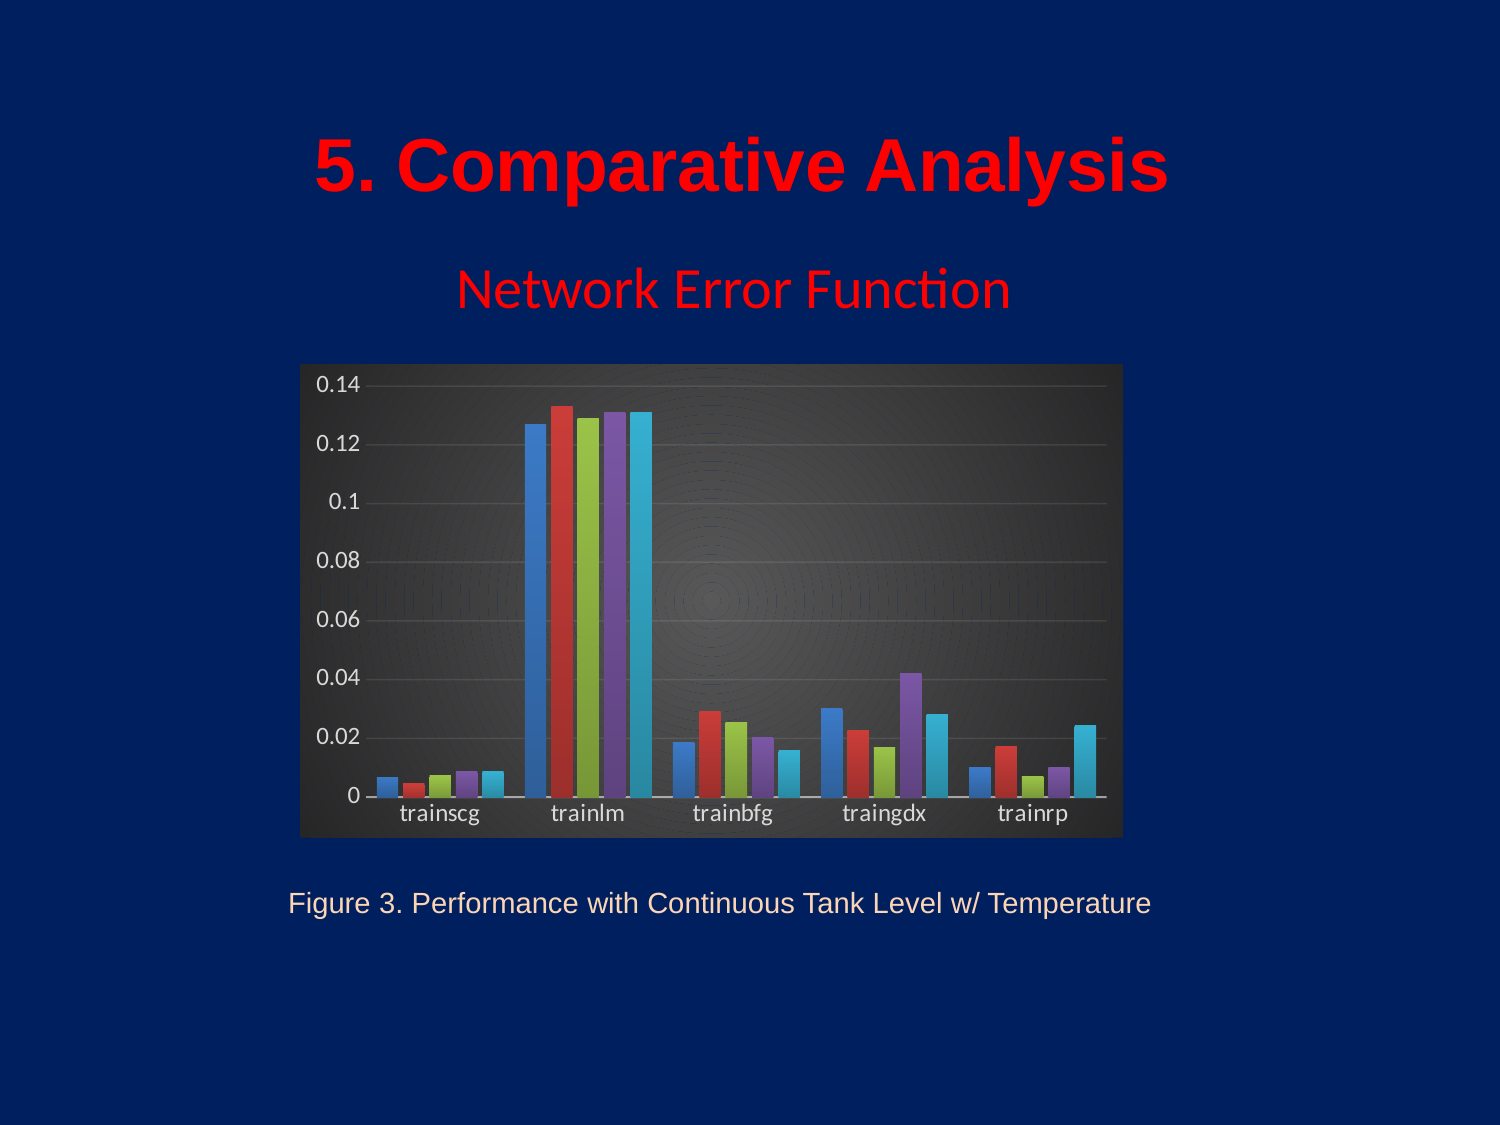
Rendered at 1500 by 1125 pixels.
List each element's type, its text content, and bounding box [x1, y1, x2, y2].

chart [299, 363, 1124, 838]
text_box 5. Comparative Analysis [70, 116, 1413, 207]
text_box Figure 3. Performance with Continuous Tank Level w/ Temperature [62, 872, 1200, 928]
text_box Network Error Function [441, 242, 1027, 328]
